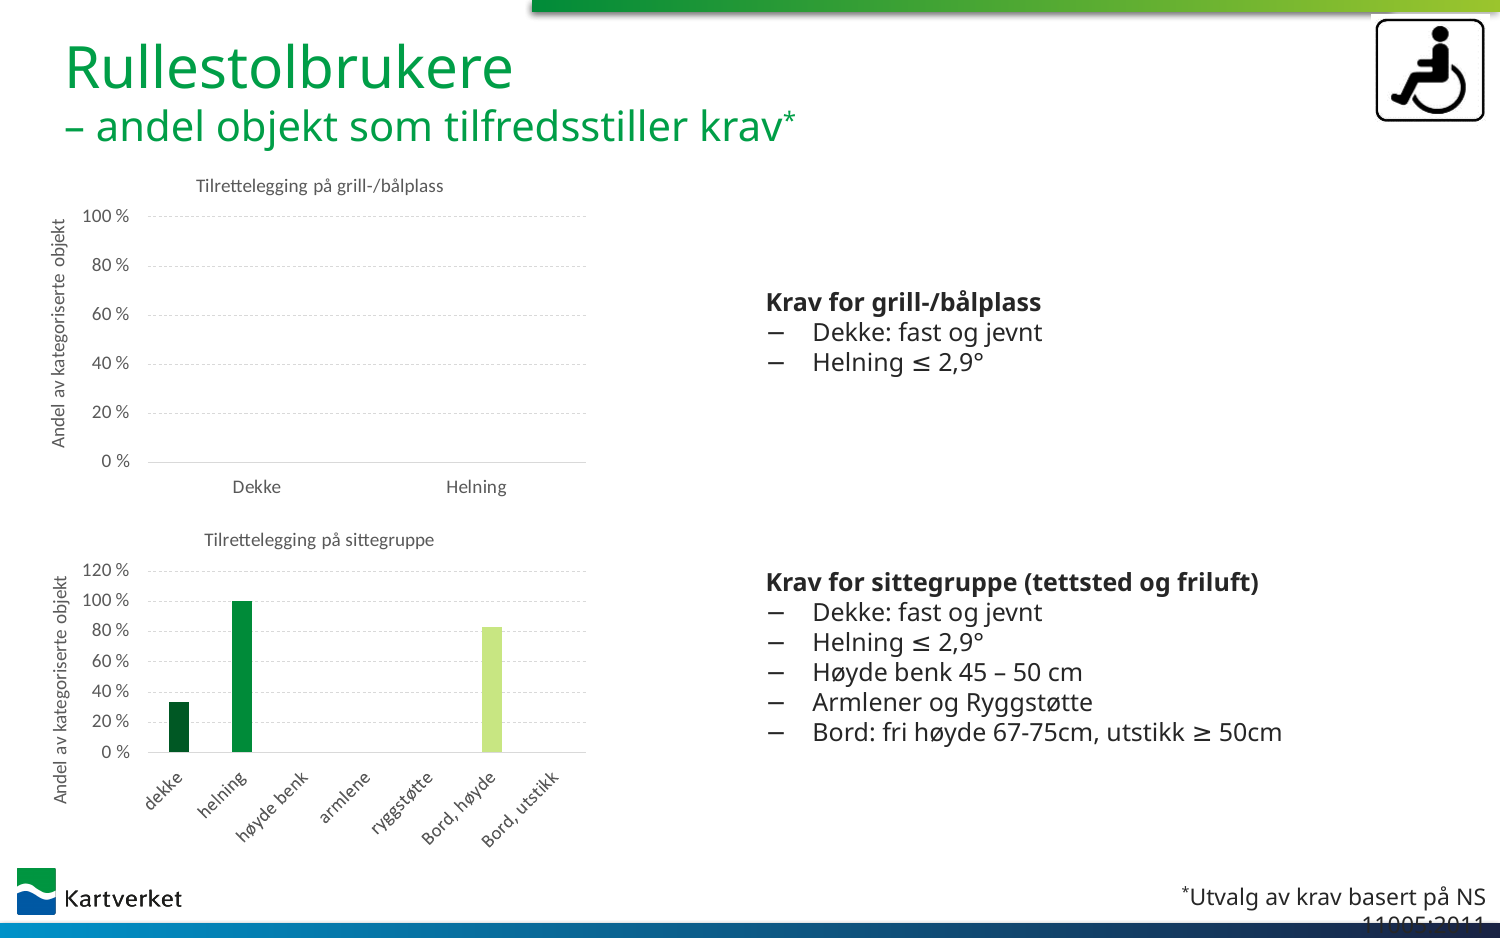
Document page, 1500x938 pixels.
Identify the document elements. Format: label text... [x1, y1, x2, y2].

text_box Krav for grill-/bålplass Dekke: fast og jevnt Helning ≤ 2,9° [750, 279, 1452, 384]
picture [41, 520, 597, 859]
text_box *Utvalg av krav basert på NS 11005:2011 [1068, 873, 1500, 938]
picture [41, 166, 597, 505]
text_box Krav for sittegruppe (tettsted og friluft) Dekke: fast og jevnt Helning ≤ 2,9° Høyde benk 45 – 50 cm Armlener og Ryggstøtte Bord: fri høyde 67-75cm, utstikk ≥ 50cm [750, 559, 1500, 754]
picture [1371, 13, 1491, 127]
text_box Rullestolbrukere – andel objekt som tilfredsstiller krav* [49, 14, 1431, 158]
